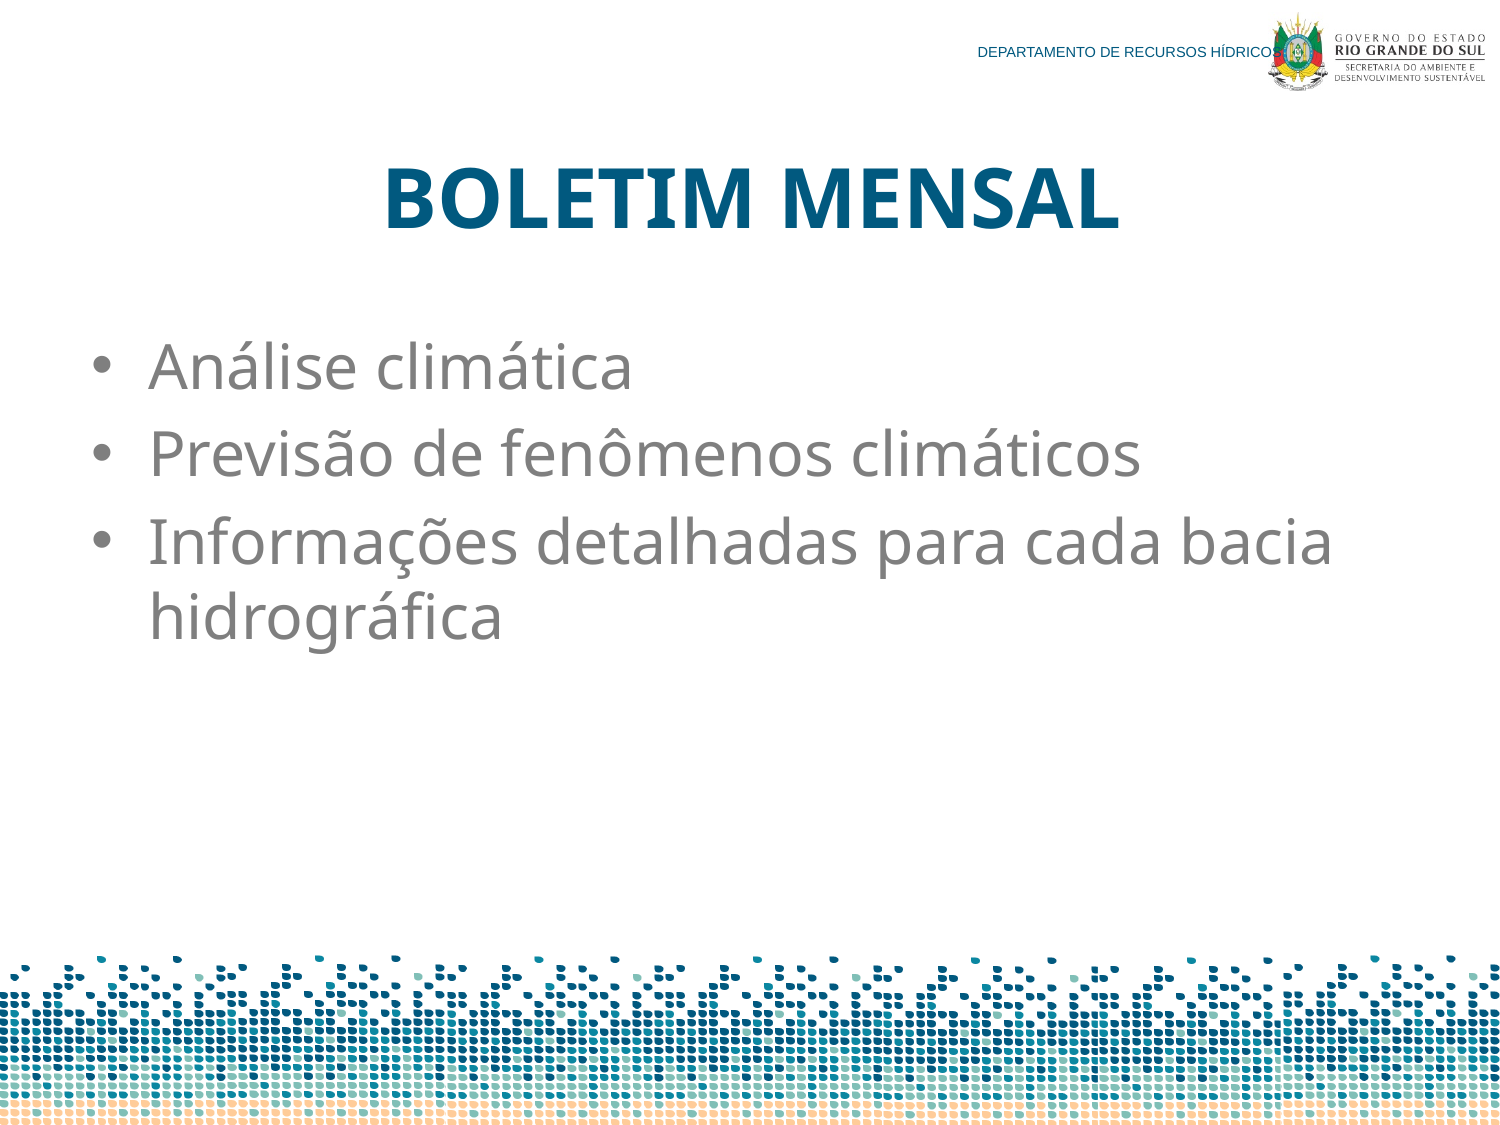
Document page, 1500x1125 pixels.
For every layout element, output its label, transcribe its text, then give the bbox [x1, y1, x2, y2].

picture [987, 1024, 1005, 1031]
picture [1333, 1024, 1352, 1030]
picture [1214, 47, 1219, 57]
picture [1111, 49, 1118, 55]
picture [769, 1024, 787, 1030]
picture [1322, 1024, 1330, 1030]
picture [1268, 12, 1485, 91]
title BOLETIM MENSAL [76, 101, 1427, 290]
picture [1203, 1024, 1221, 1031]
picture [276, 1024, 294, 1029]
picture [0, 955, 1500, 1125]
list Análise climática Previsão de fenômenos climáticos Informações detalhadas para cada bacia hidrográfica [76, 319, 1427, 1024]
picture [714, 1024, 732, 1030]
picture [989, 49, 996, 55]
picture [1148, 1024, 1166, 1031]
picture [331, 1024, 349, 1029]
picture [932, 1024, 950, 1031]
